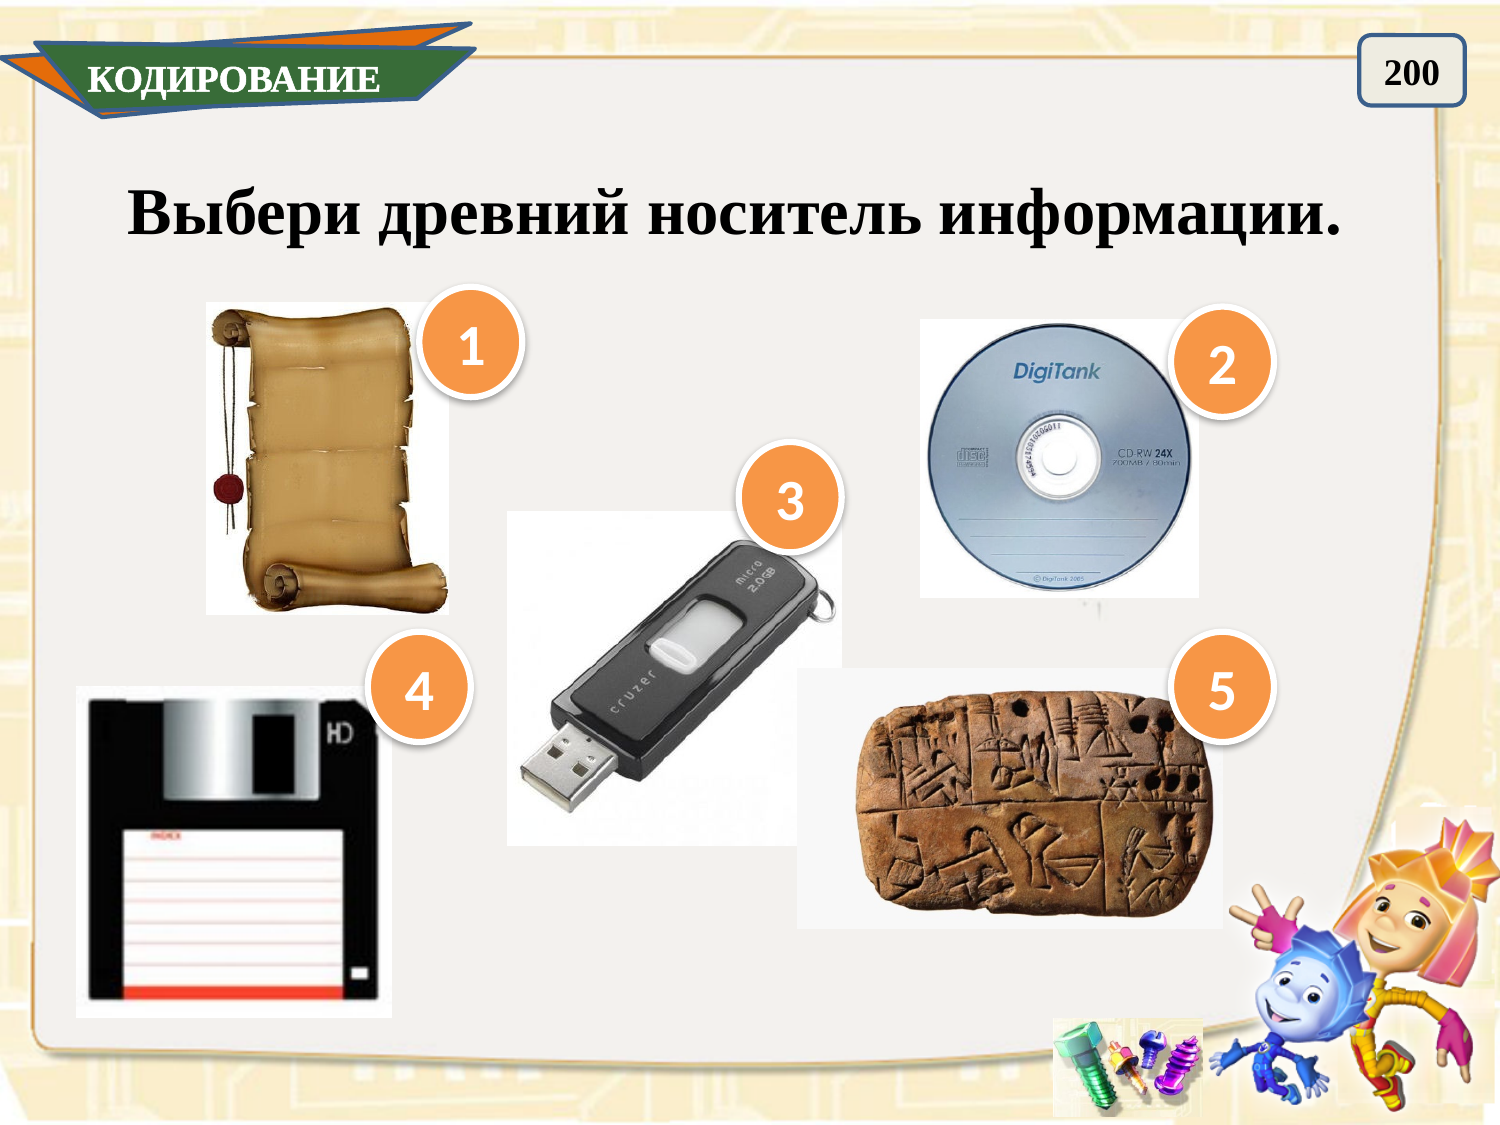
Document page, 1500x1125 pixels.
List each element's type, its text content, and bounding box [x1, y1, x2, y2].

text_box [0, 23, 476, 154]
picture [0, 0, 1500, 1125]
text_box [76, 631, 471, 1018]
text_box 200 [1357, 32, 1467, 108]
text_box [507, 441, 842, 847]
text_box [920, 306, 1275, 598]
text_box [796, 631, 1275, 930]
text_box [206, 286, 523, 616]
text_box Выбери древний носитель информации. [113, 160, 1359, 256]
